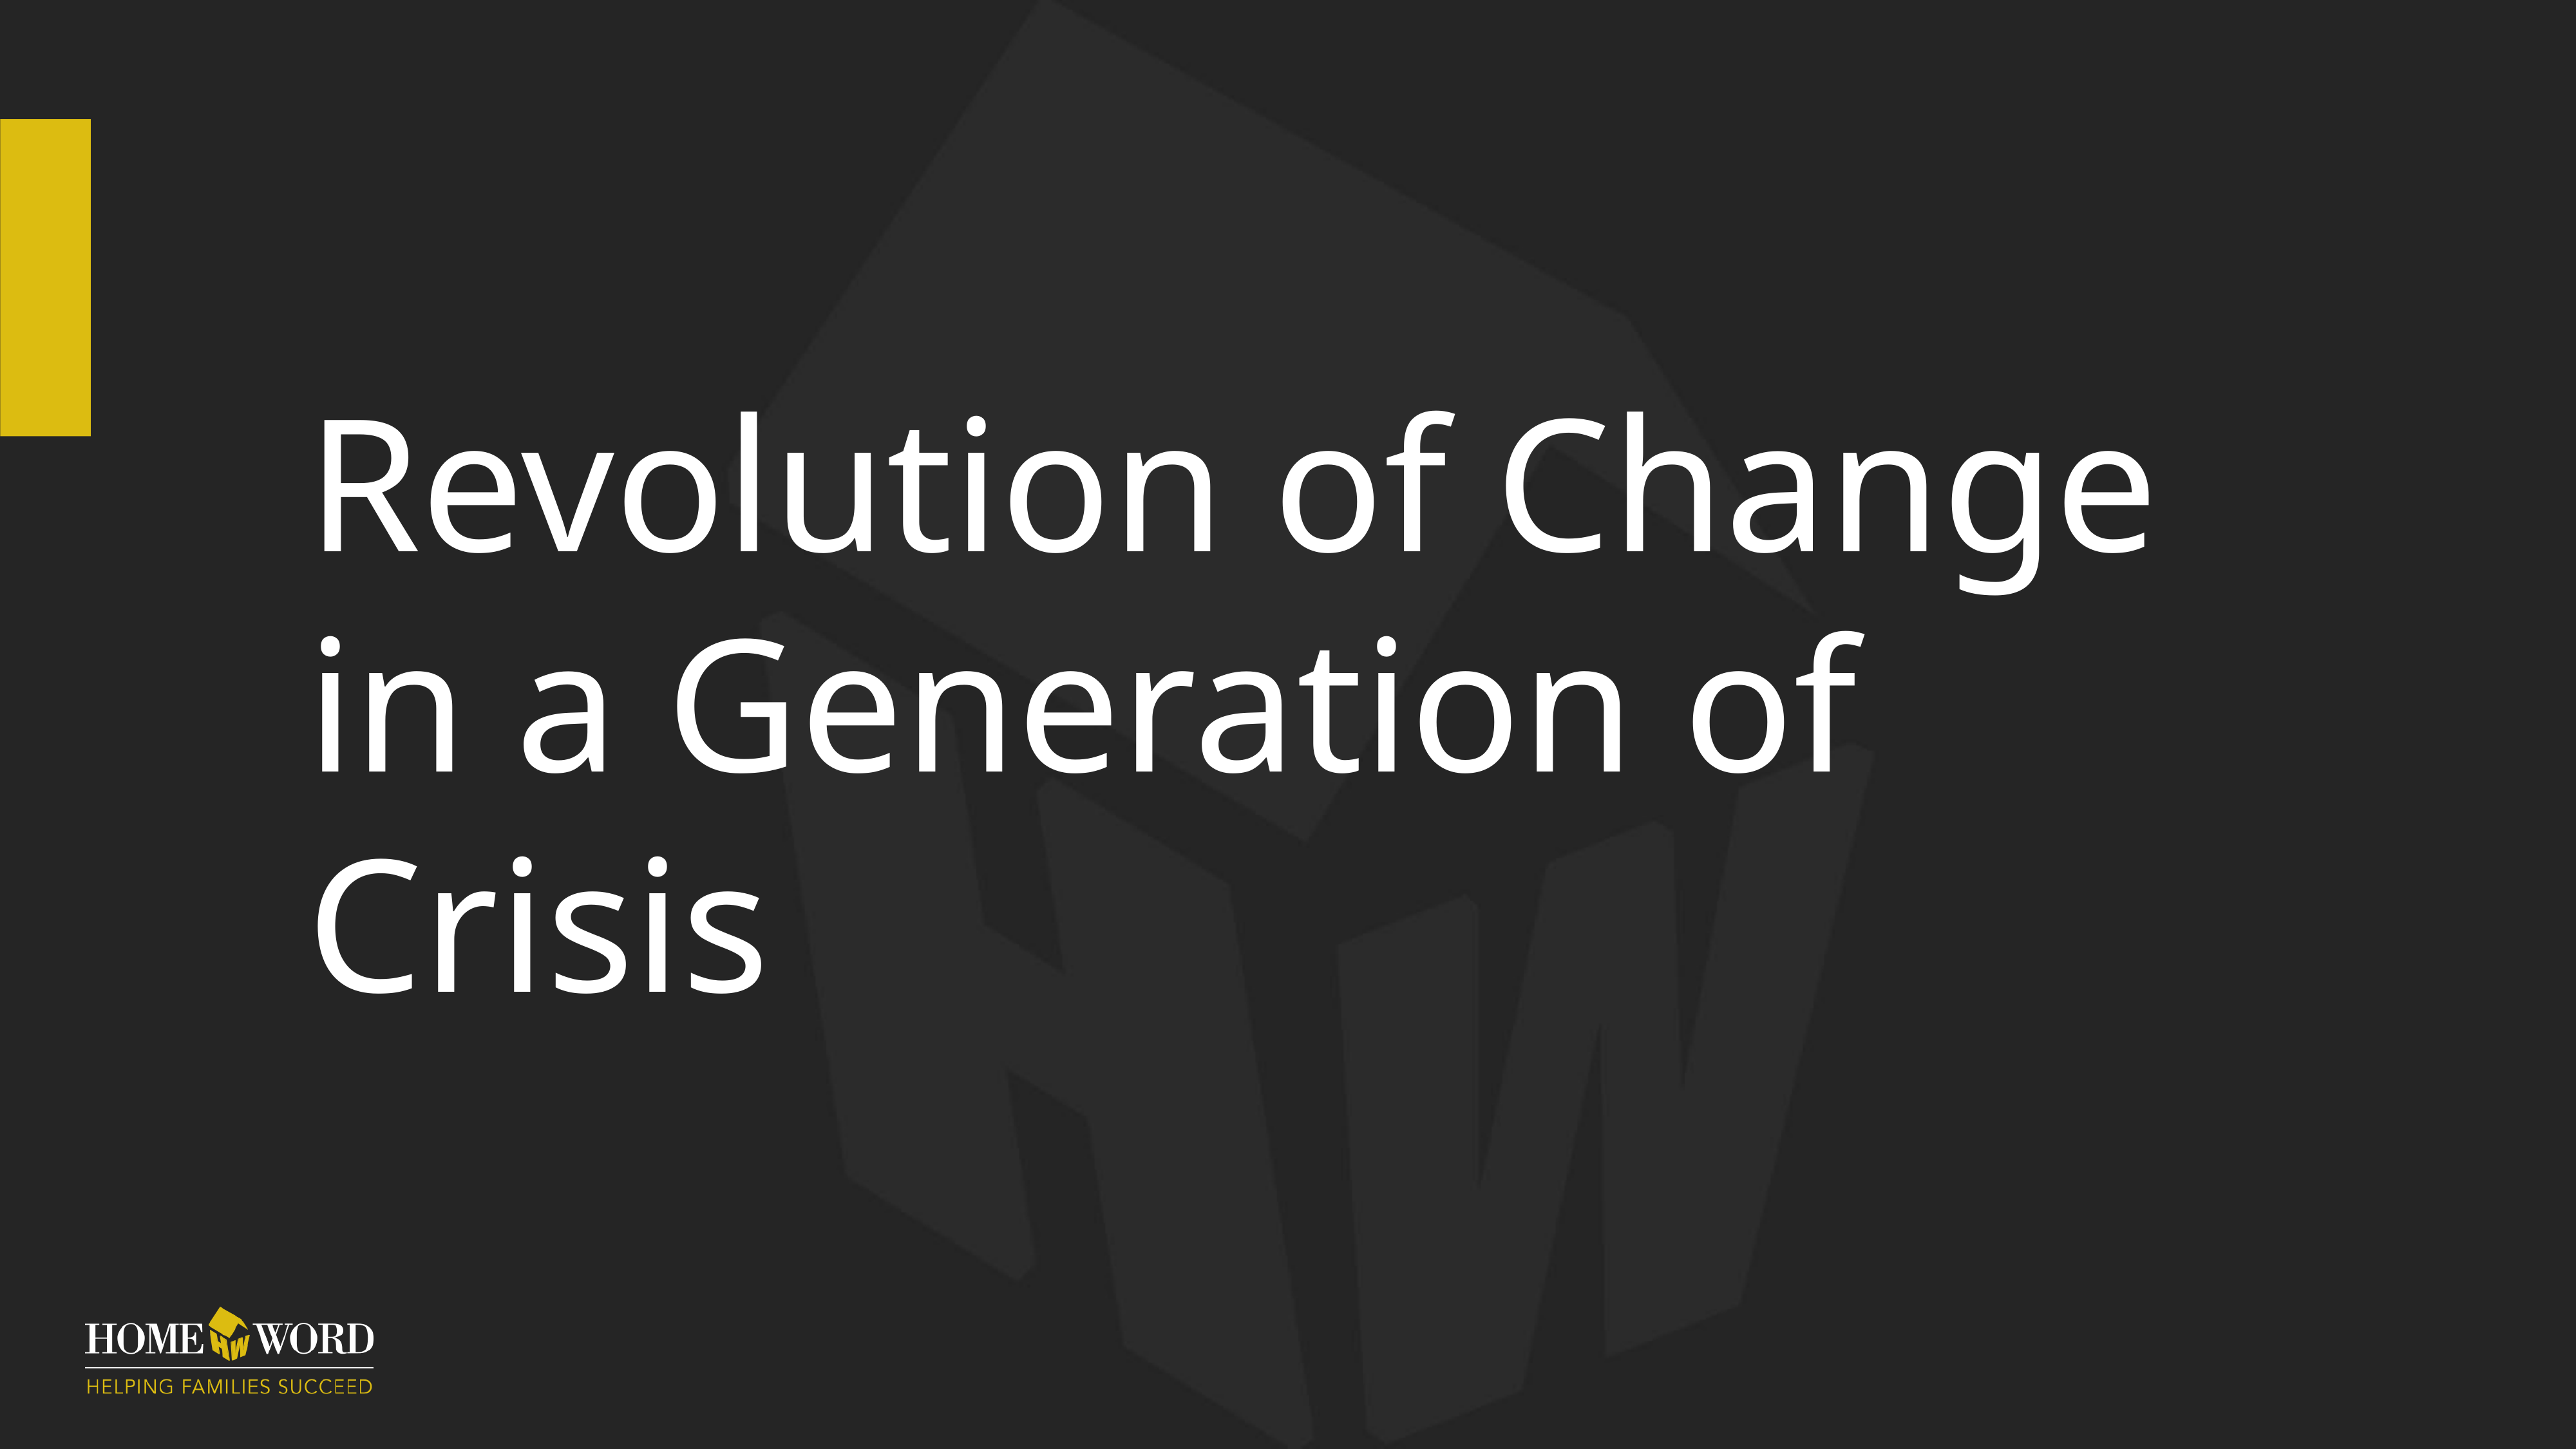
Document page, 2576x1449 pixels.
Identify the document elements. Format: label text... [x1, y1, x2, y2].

title Revolution of Change in a Generation of Crisis [301, 361, 2246, 1175]
picture [0, 0, 2576, 1449]
